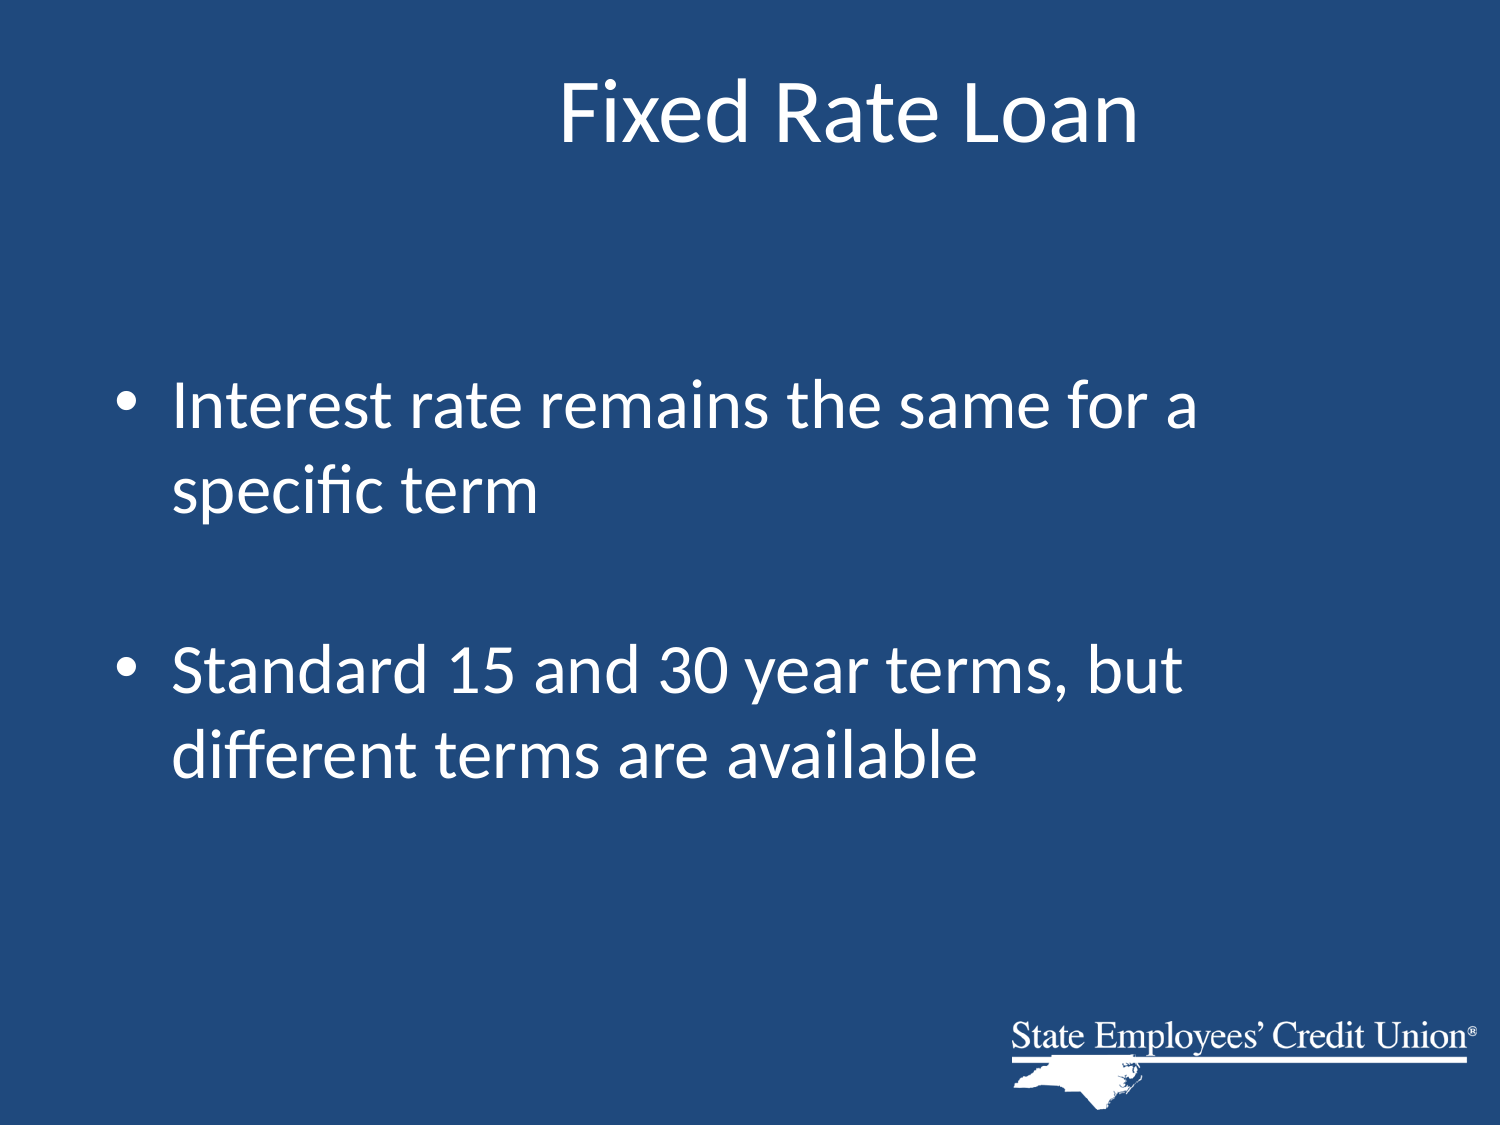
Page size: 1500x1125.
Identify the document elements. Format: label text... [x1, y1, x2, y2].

title Fixed Rate Loan [200, 0, 1500, 213]
picture [1012, 1021, 1477, 1110]
list Interest rate remains the same for a specific term Standard 15 and 30 year terms, but different terms are available [99, 350, 1413, 900]
